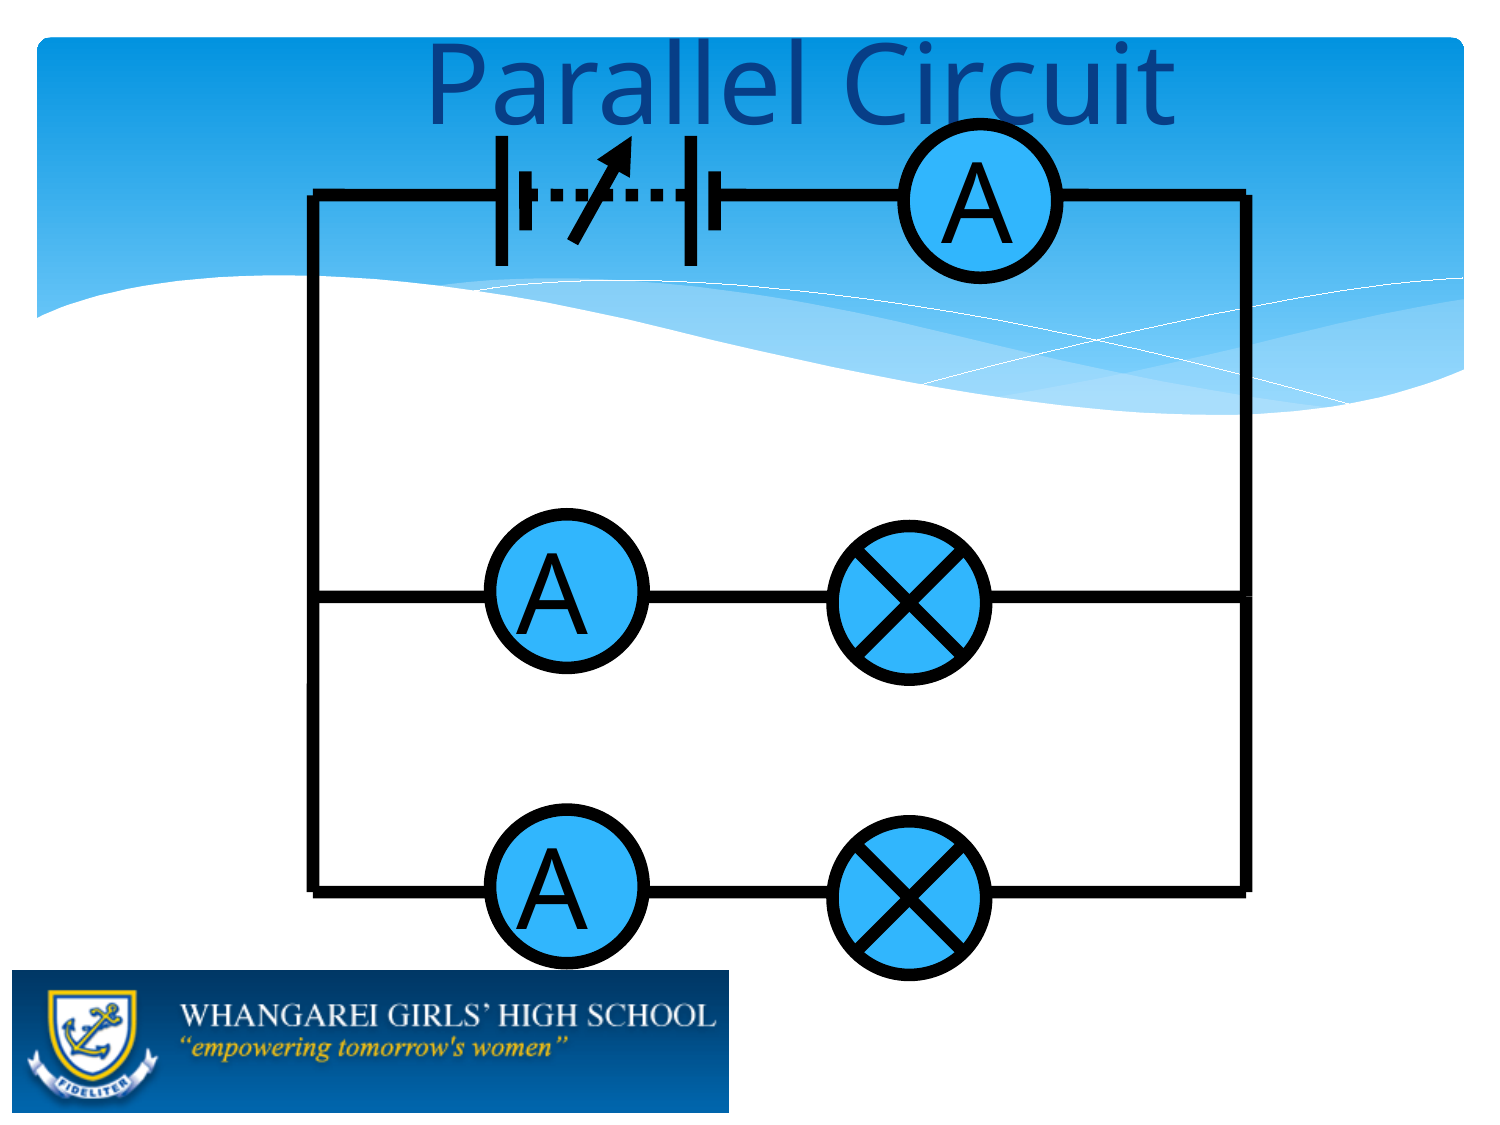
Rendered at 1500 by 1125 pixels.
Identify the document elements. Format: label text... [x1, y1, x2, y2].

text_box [312, 123, 1247, 976]
picture [12, 970, 729, 1113]
list Parallel Circuit [407, 31, 1471, 185]
